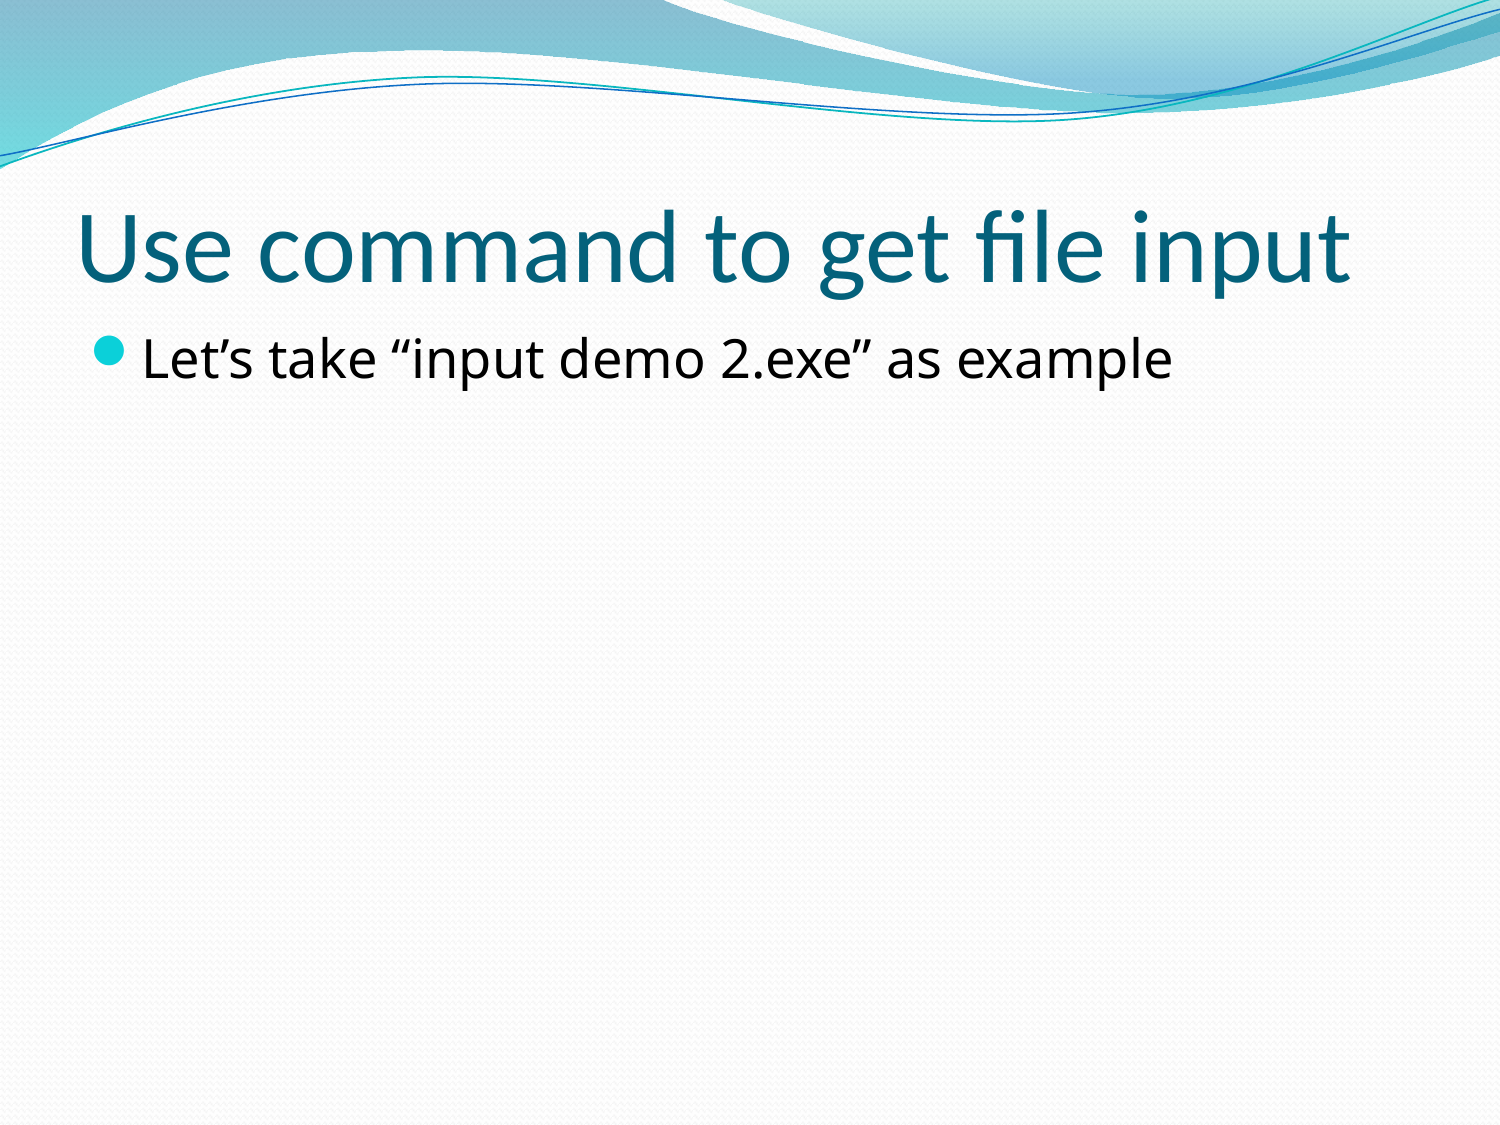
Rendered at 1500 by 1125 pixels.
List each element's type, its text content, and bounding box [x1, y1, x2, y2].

title Use command to get file input [75, 115, 1425, 303]
list Let’s take “input demo 2.exe” as example [75, 317, 1425, 1038]
